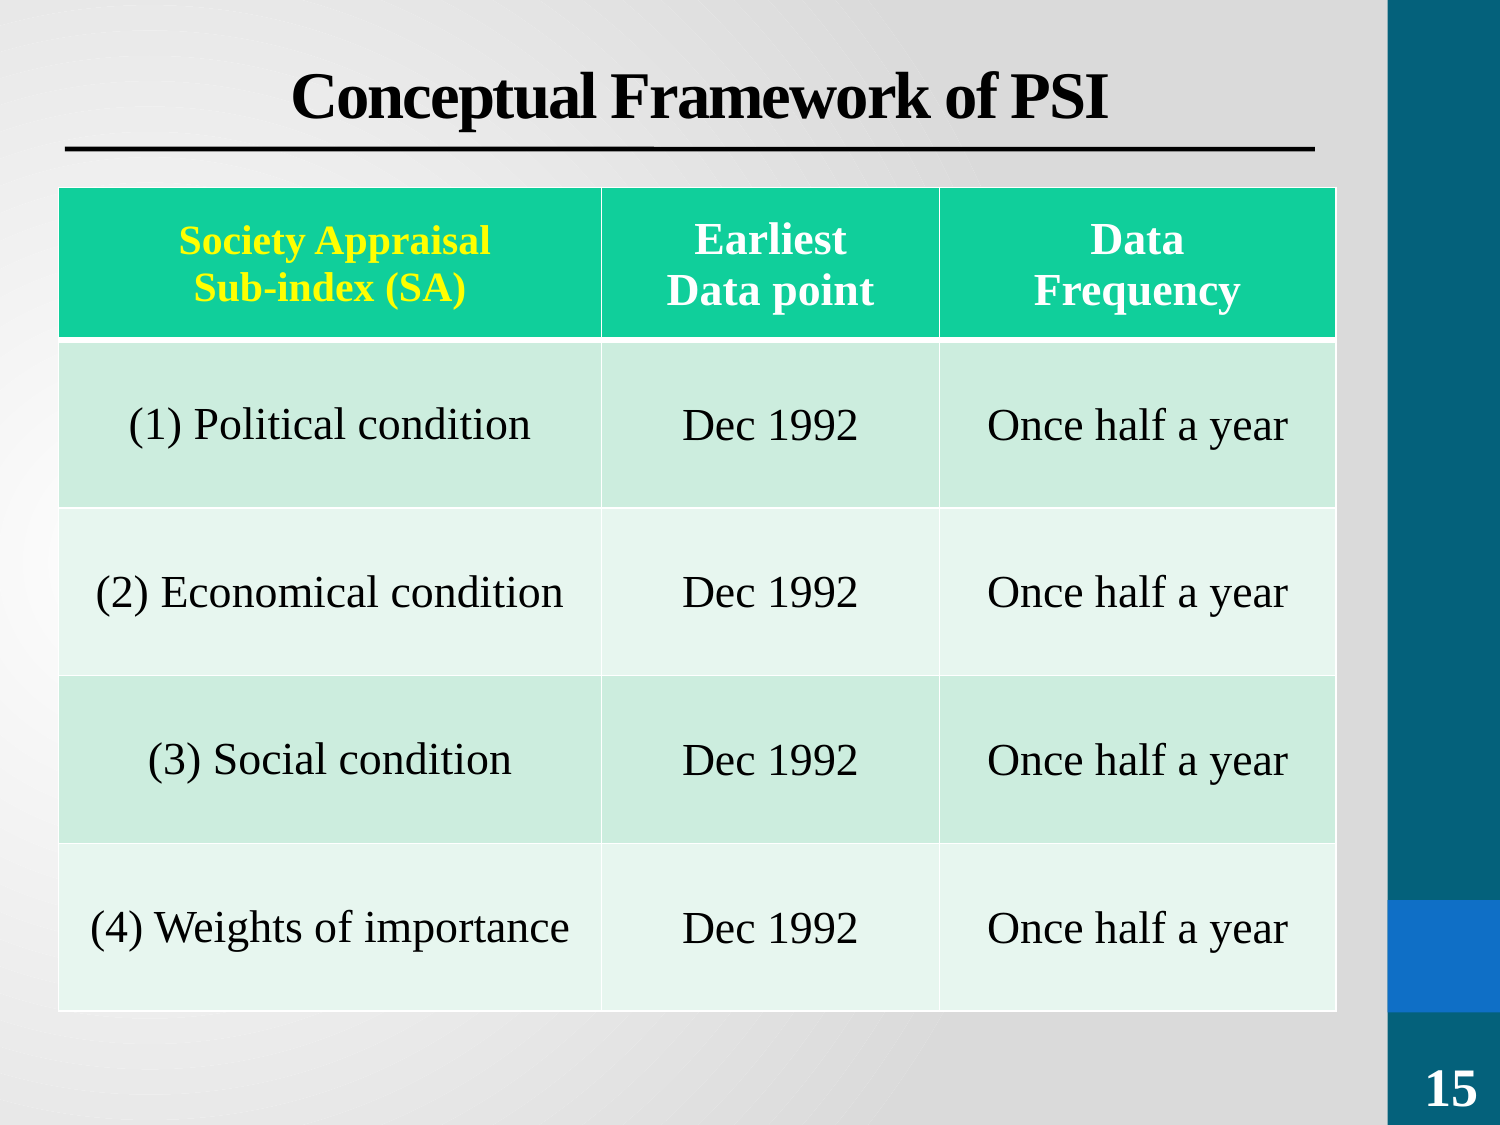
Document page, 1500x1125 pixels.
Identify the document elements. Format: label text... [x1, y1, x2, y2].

table_cell Once half a year [940, 509, 1335, 675]
table_header Data Frequency [940, 188, 1335, 337]
text_box 15 [1403, 1045, 1500, 1125]
table_cell Once half a year [940, 844, 1335, 1010]
table_cell (3) Social condition [59, 676, 601, 843]
table_cell Dec 1992 [602, 844, 939, 1010]
table_cell Once half a year [940, 343, 1335, 507]
table_cell Dec 1992 [602, 343, 939, 507]
table_header Society Appraisal Sub-index (SA) [59, 188, 601, 337]
table_header Earliest Data point [602, 188, 939, 337]
table_cell (2) Economical condition [59, 509, 601, 675]
text_box Conceptual Framework of PSI [75, 45, 1325, 129]
table_cell Once half a year [940, 676, 1335, 843]
table_cell (4) Weights of importance [59, 844, 601, 1010]
table_cell (1) Political condition [59, 343, 601, 507]
table_cell Dec 1992 [602, 509, 939, 675]
table_cell Dec 1992 [602, 676, 939, 843]
